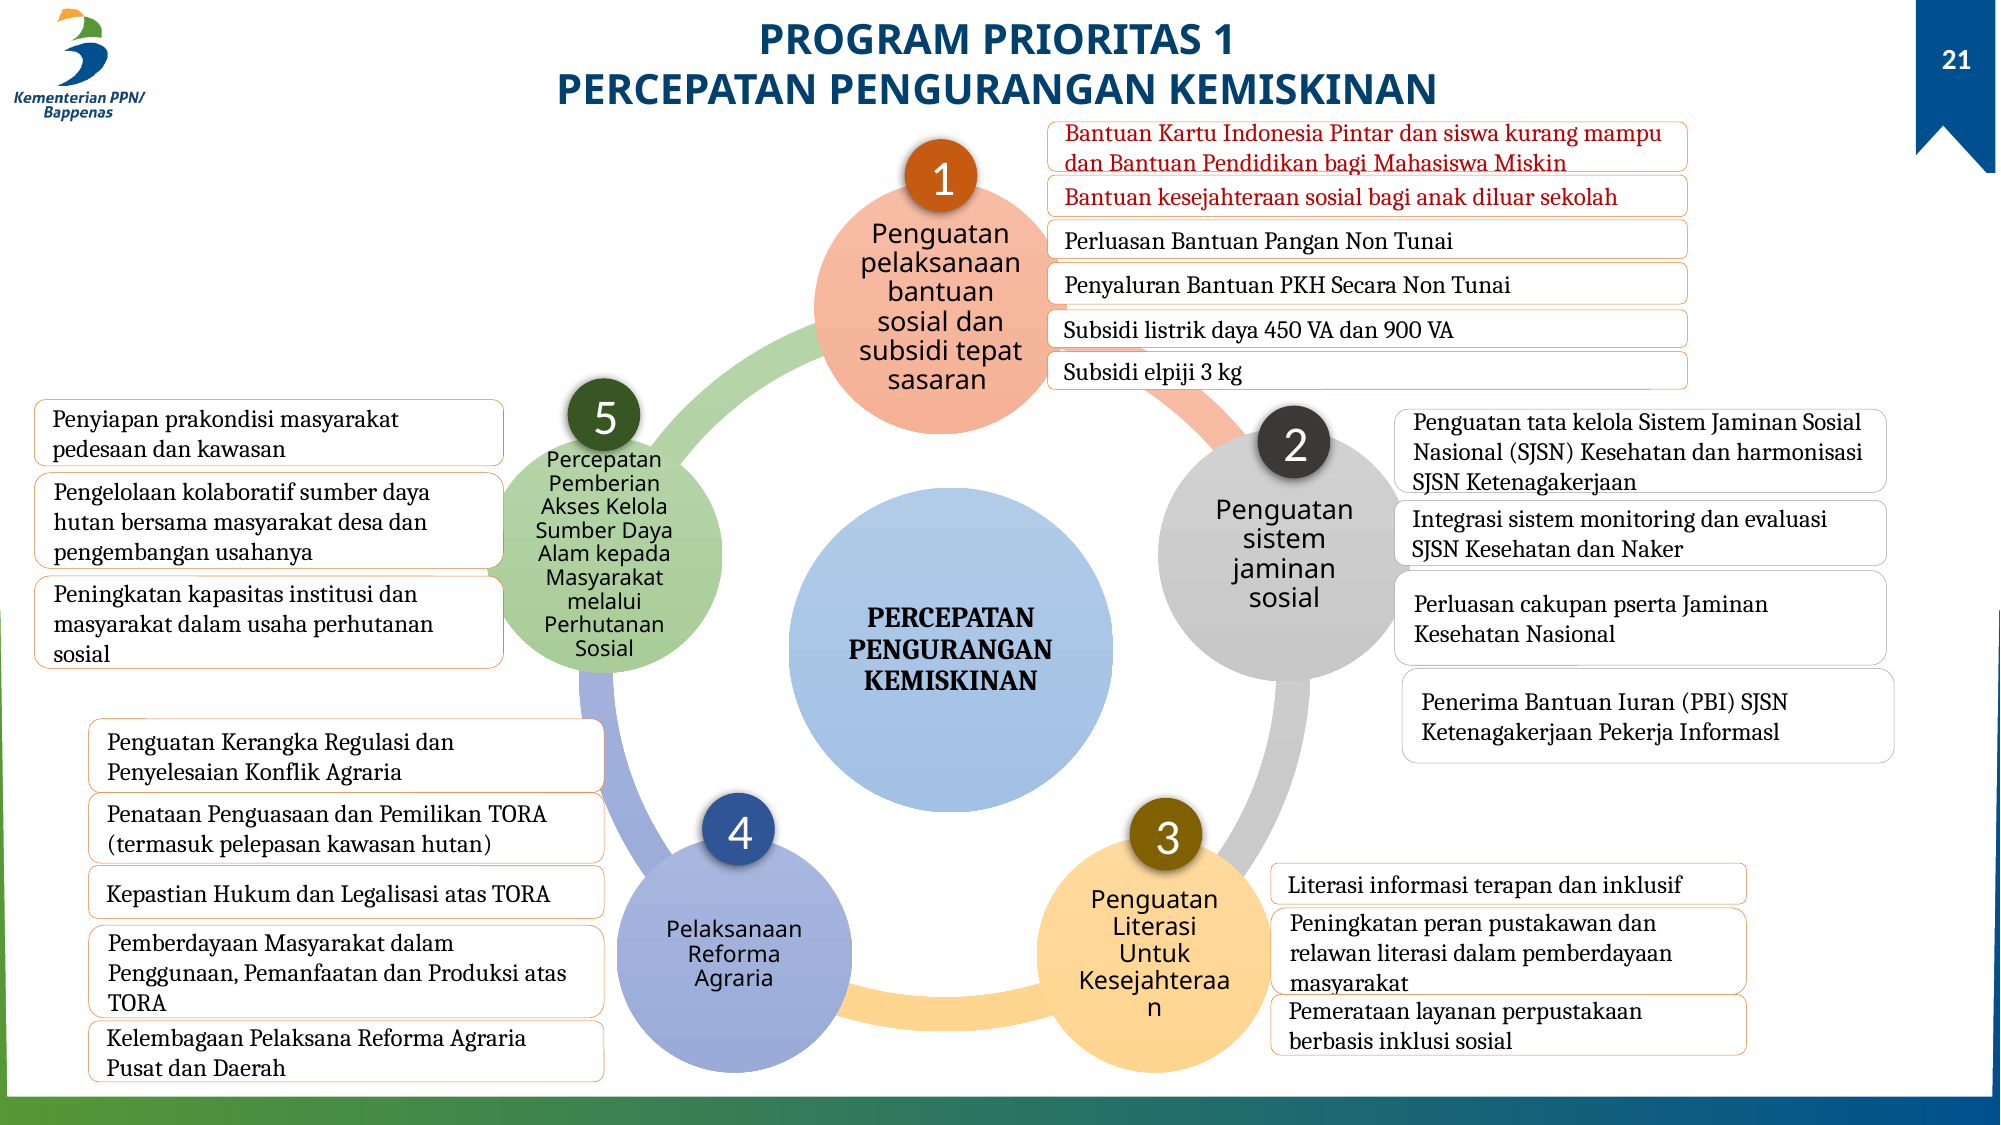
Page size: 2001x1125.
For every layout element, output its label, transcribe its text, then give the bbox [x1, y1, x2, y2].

text_box 1 [904, 139, 978, 185]
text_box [1047, 121, 1688, 390]
text_box PROGRAM PRIORITAS 1 PERCEPATAN PENGURANGAN KEMISKINAN [78, 5, 1917, 121]
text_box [1270, 863, 1747, 1056]
slide_number 21 [1917, 41, 1997, 75]
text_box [34, 399, 504, 669]
picture [0, 0, 160, 140]
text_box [388, 185, 1509, 1075]
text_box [88, 718, 604, 1082]
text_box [1394, 409, 1895, 764]
